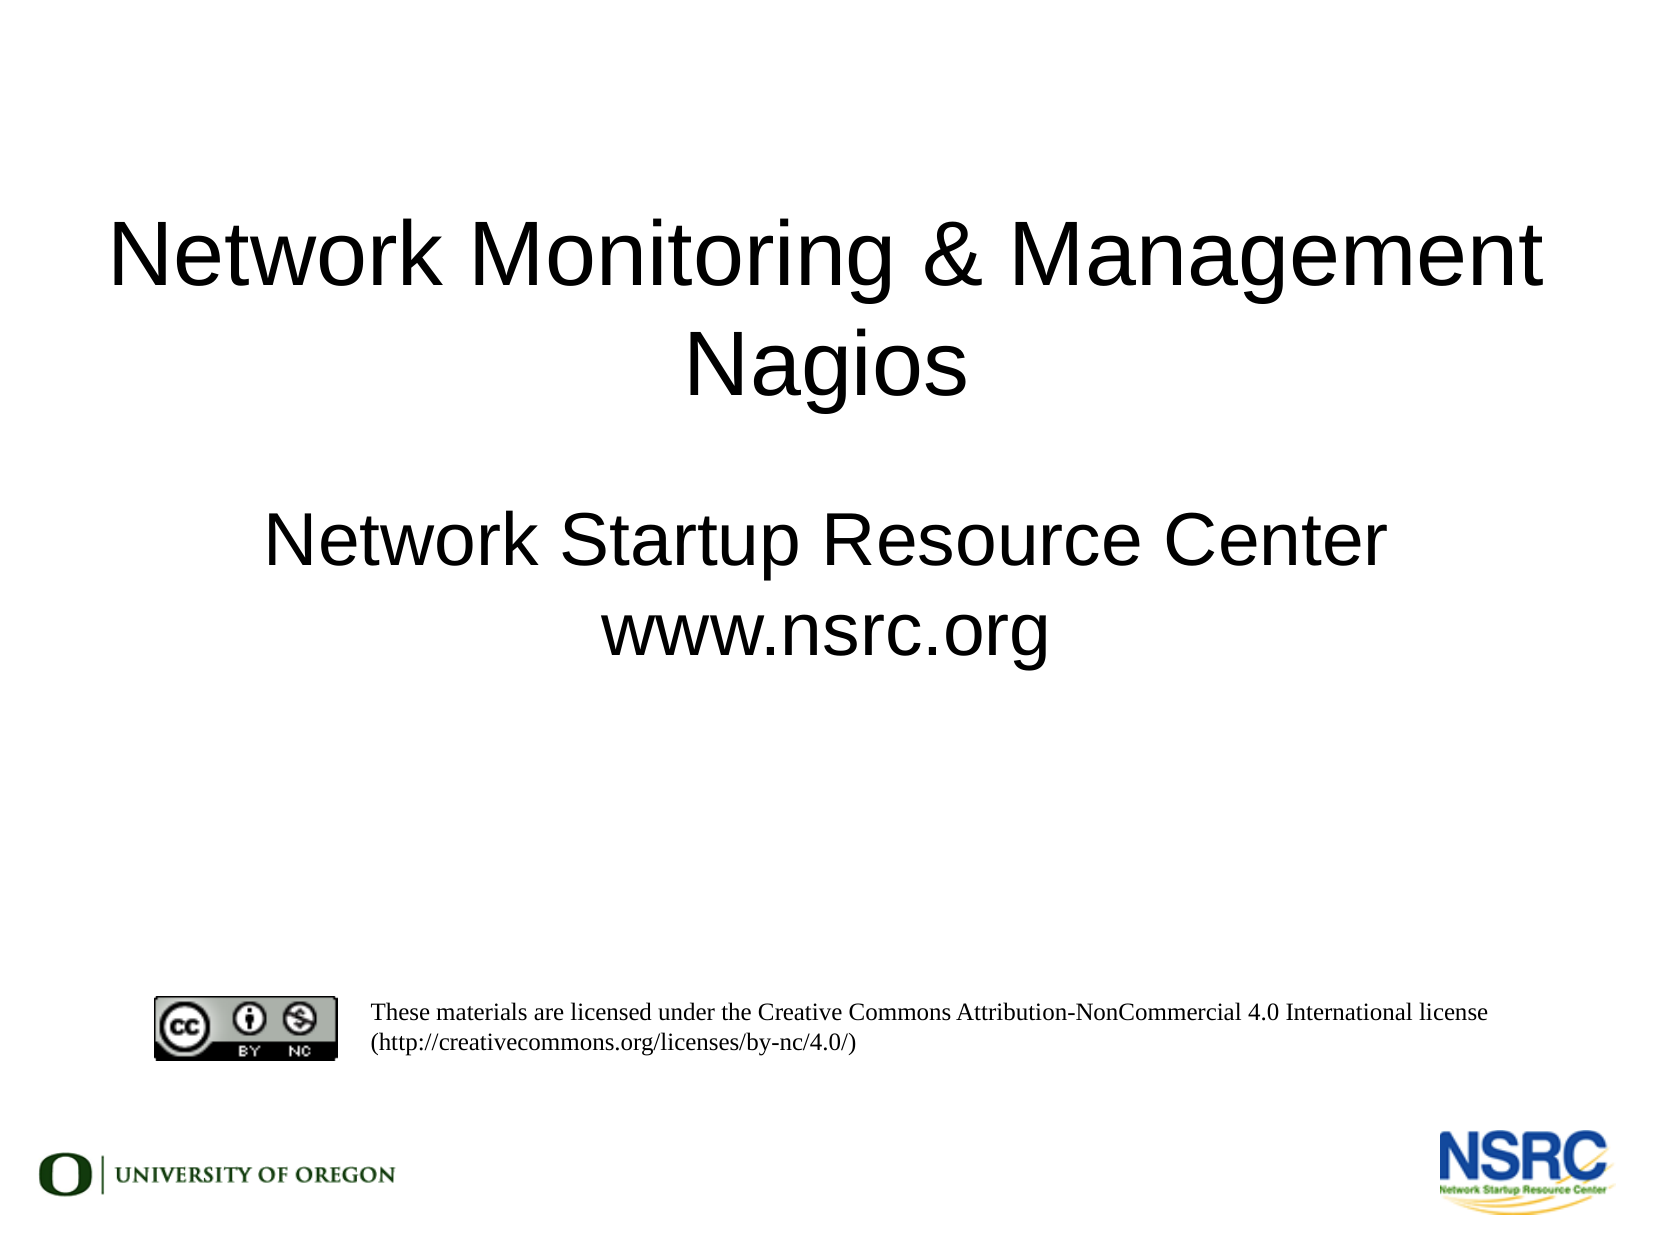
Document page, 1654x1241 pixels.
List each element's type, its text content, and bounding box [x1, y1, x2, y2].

picture [154, 995, 339, 1061]
text_box These materials are licensed under the Creative Commons Attribution-NonCommercial 4.0 International license (http://creativecommons.org/licenses/by-nc/4.0/) [355, 988, 1556, 1059]
text_box Network Startup Resource Center www.nsrc.org [0, 482, 1654, 750]
picture [37, 1151, 397, 1198]
text_box Network Monitoring & Management Nagios [0, 158, 1654, 449]
picture [1440, 1130, 1616, 1215]
